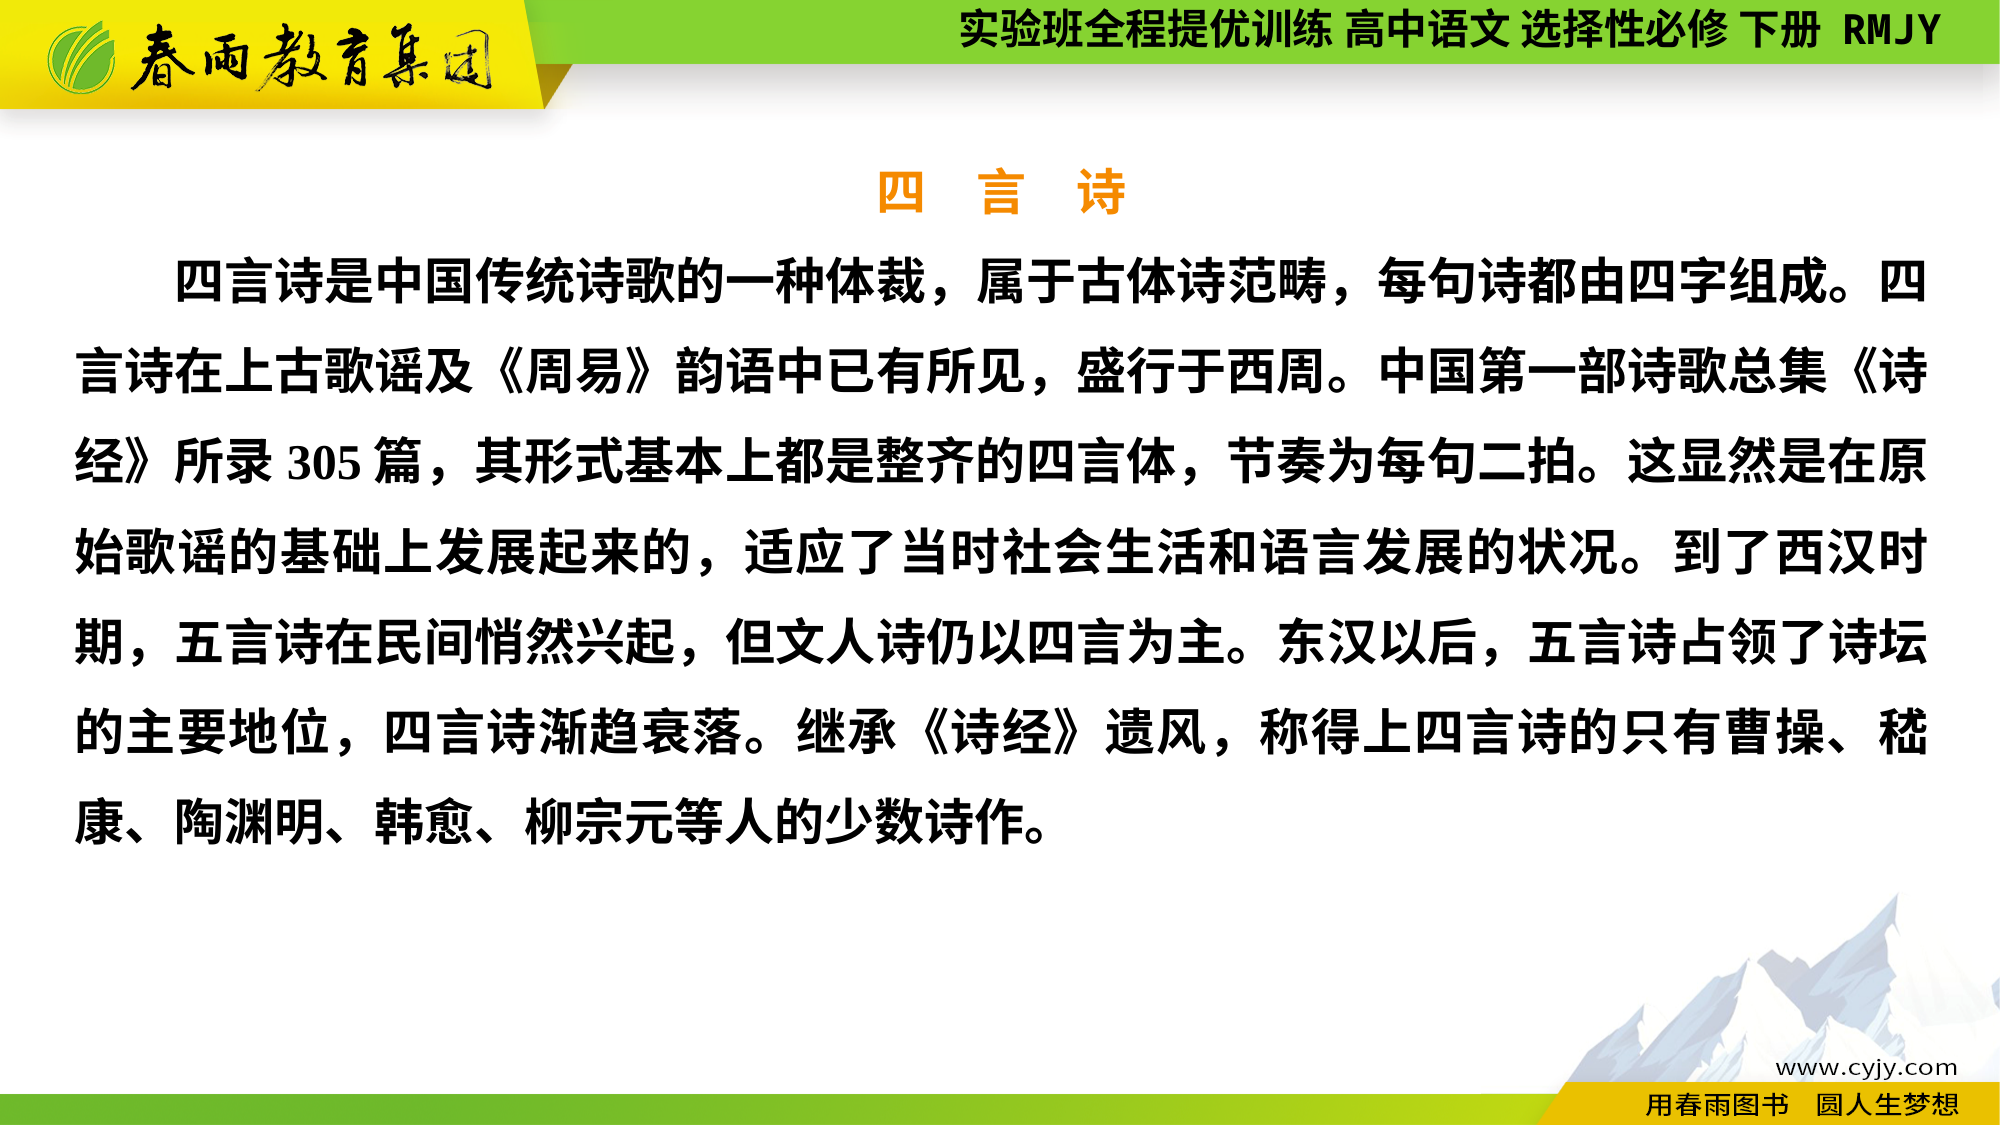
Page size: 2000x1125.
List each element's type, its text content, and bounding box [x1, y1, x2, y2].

picture [0, 0, 2000, 1125]
list 四 言 诗 四言诗是中国传统诗歌的一种体裁，属于古体诗范畴，每句诗都由四字组成。四言诗在上古歌谣及《周易》韵语中已有所见，盛行于西周。中国第一部诗歌总集《诗经》所录305篇，其形式基本上都是整齐的四言体，节奏为每句二拍。这显然是在原始歌谣的基础上发展起来的，适应了当时社会生活和语言发展的状况。到了西汉时期，五言诗在民间悄然兴起，但文人诗仍以四言为主。东汉以后，五言诗占领了诗坛的主要地位，四言诗渐趋衰落。继承《诗经》遗风，称得上四言诗的只有曹操、嵇康、陶渊明、韩愈、柳宗元等人的少数诗作。 [59, 122, 1944, 865]
